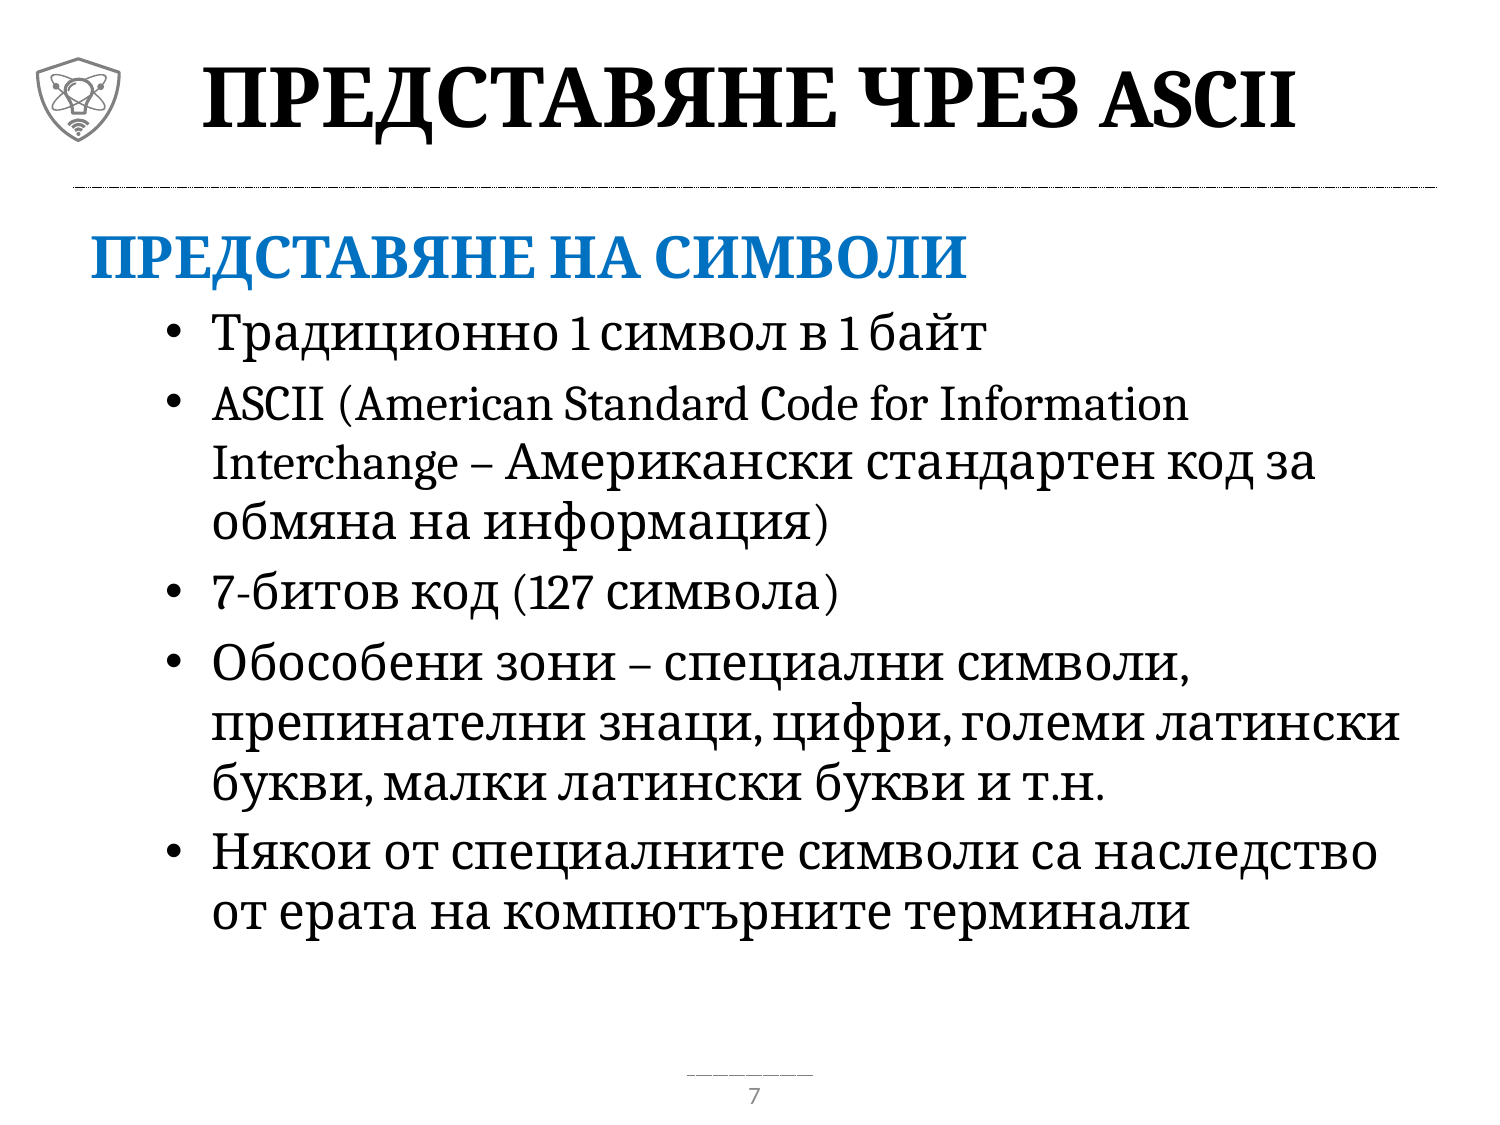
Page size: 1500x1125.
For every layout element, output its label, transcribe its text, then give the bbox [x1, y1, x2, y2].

title Представяне чрез ASCII [0, 0, 1500, 188]
slide_number 7 [579, 1065, 930, 1125]
list Представяне на символи Традиционно 1 символ в 1 байт ASCII (American Standard Code for Information Interchange – Американски стандартен код за обмяна на информация) 7-битов код (127 символа) Обособени зони – специални символи, препинателни знаци, цифри, големи латински букви, малки латински букви и т.н. Някои от специалните символи са наследство от ерата на компютърните терминали [75, 212, 1450, 1063]
